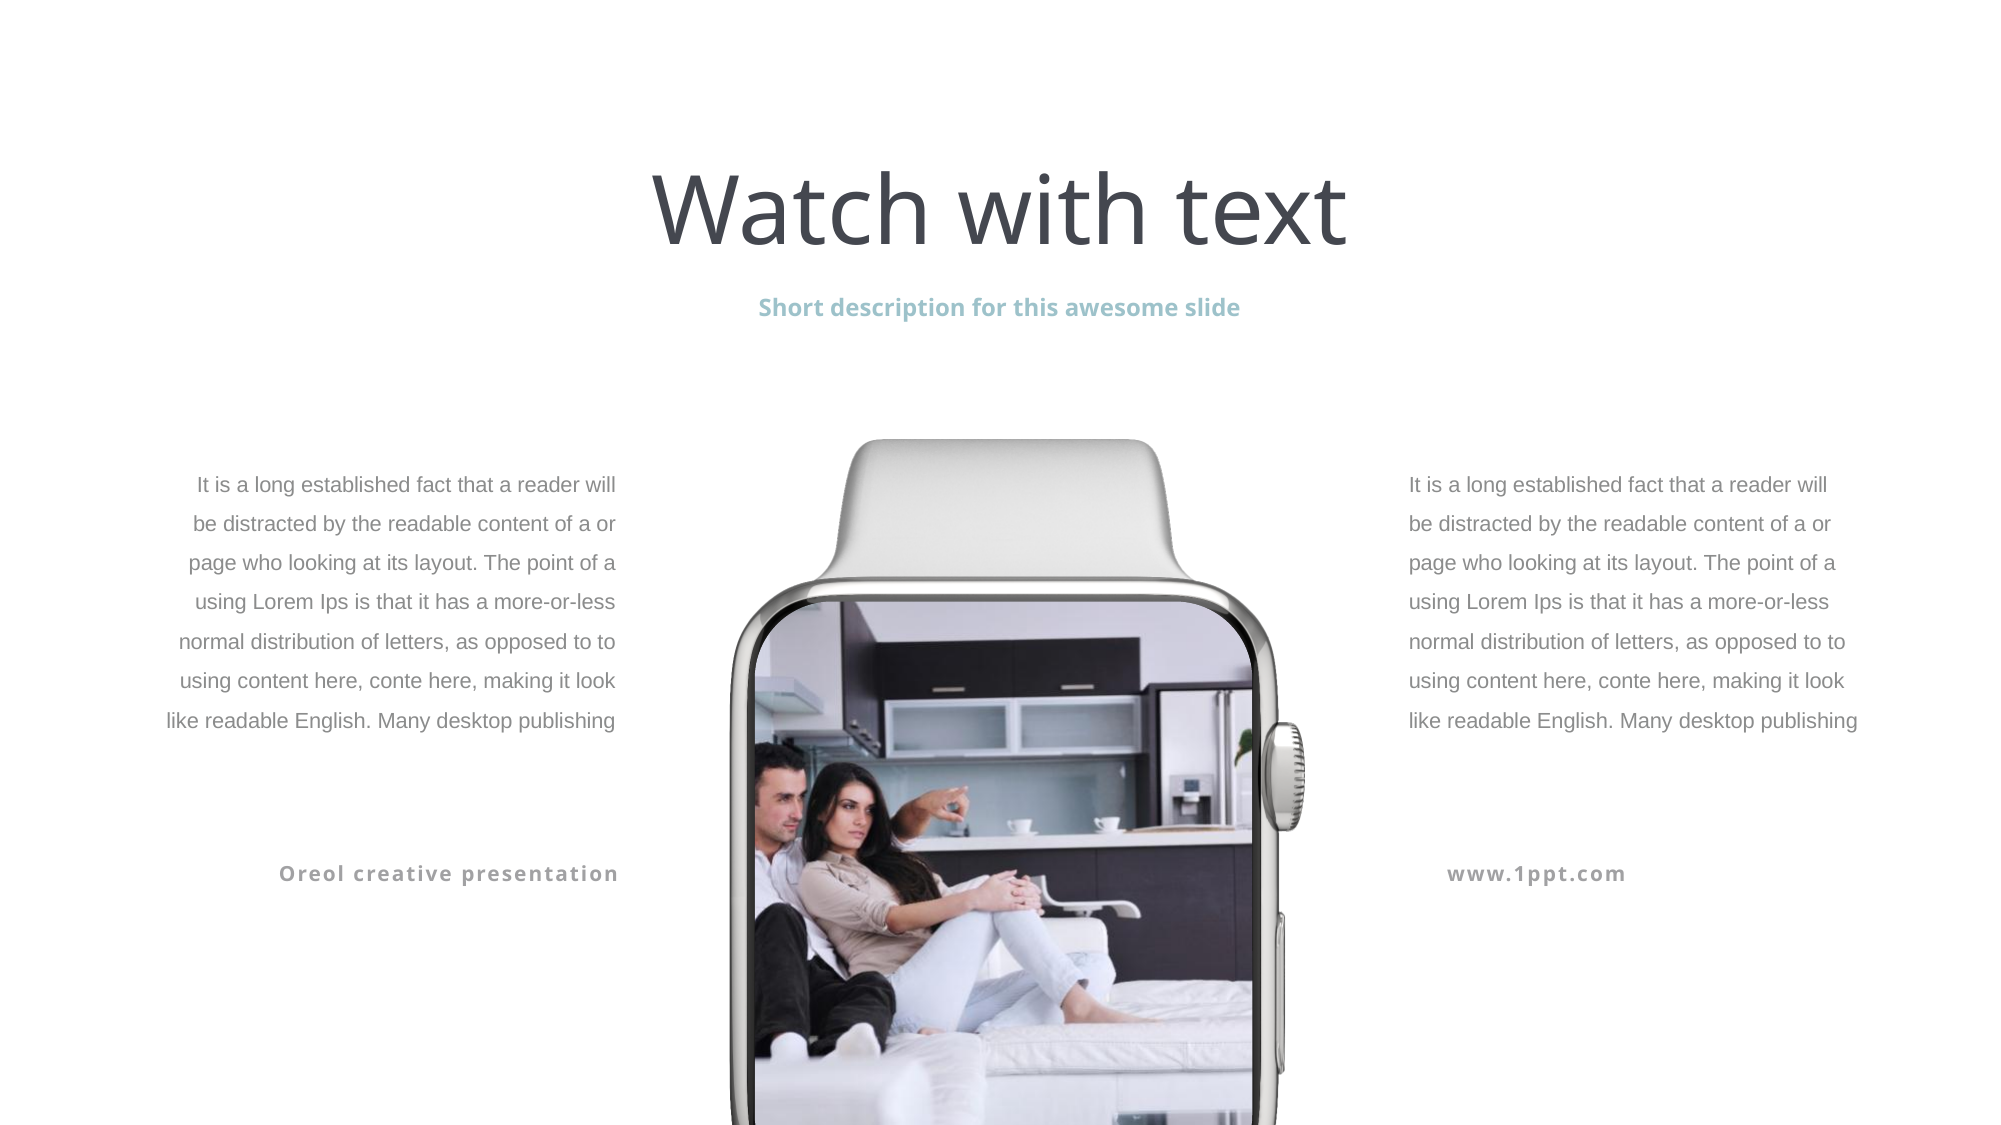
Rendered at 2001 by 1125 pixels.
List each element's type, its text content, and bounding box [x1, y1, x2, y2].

text_box Short description for this awesome slide [752, 272, 1247, 328]
text_box It is a long established fact that a reader will be distracted by the readable content of a or page who looking at its layout. The point of a using Lorem Ips is that it has a more-or-less normal distribution of letters, as opposed to to using content here, conte here, making it look like readable English. Many desktop publishing [1402, 451, 1865, 739]
text_box www.1ppt.com [1441, 841, 1632, 891]
title Watch with text [418, 158, 1582, 276]
text_box Oreol creative presentation [272, 842, 624, 892]
text_box It is a long established fact that a reader will be distracted by the readable content of a or page who looking at its layout. The point of a using Lorem Ips is that it has a more-or-less normal distribution of letters, as opposed to to using content here, conte here, making it look like readable English. Many desktop publishing [160, 451, 623, 739]
picture [729, 439, 1306, 1125]
